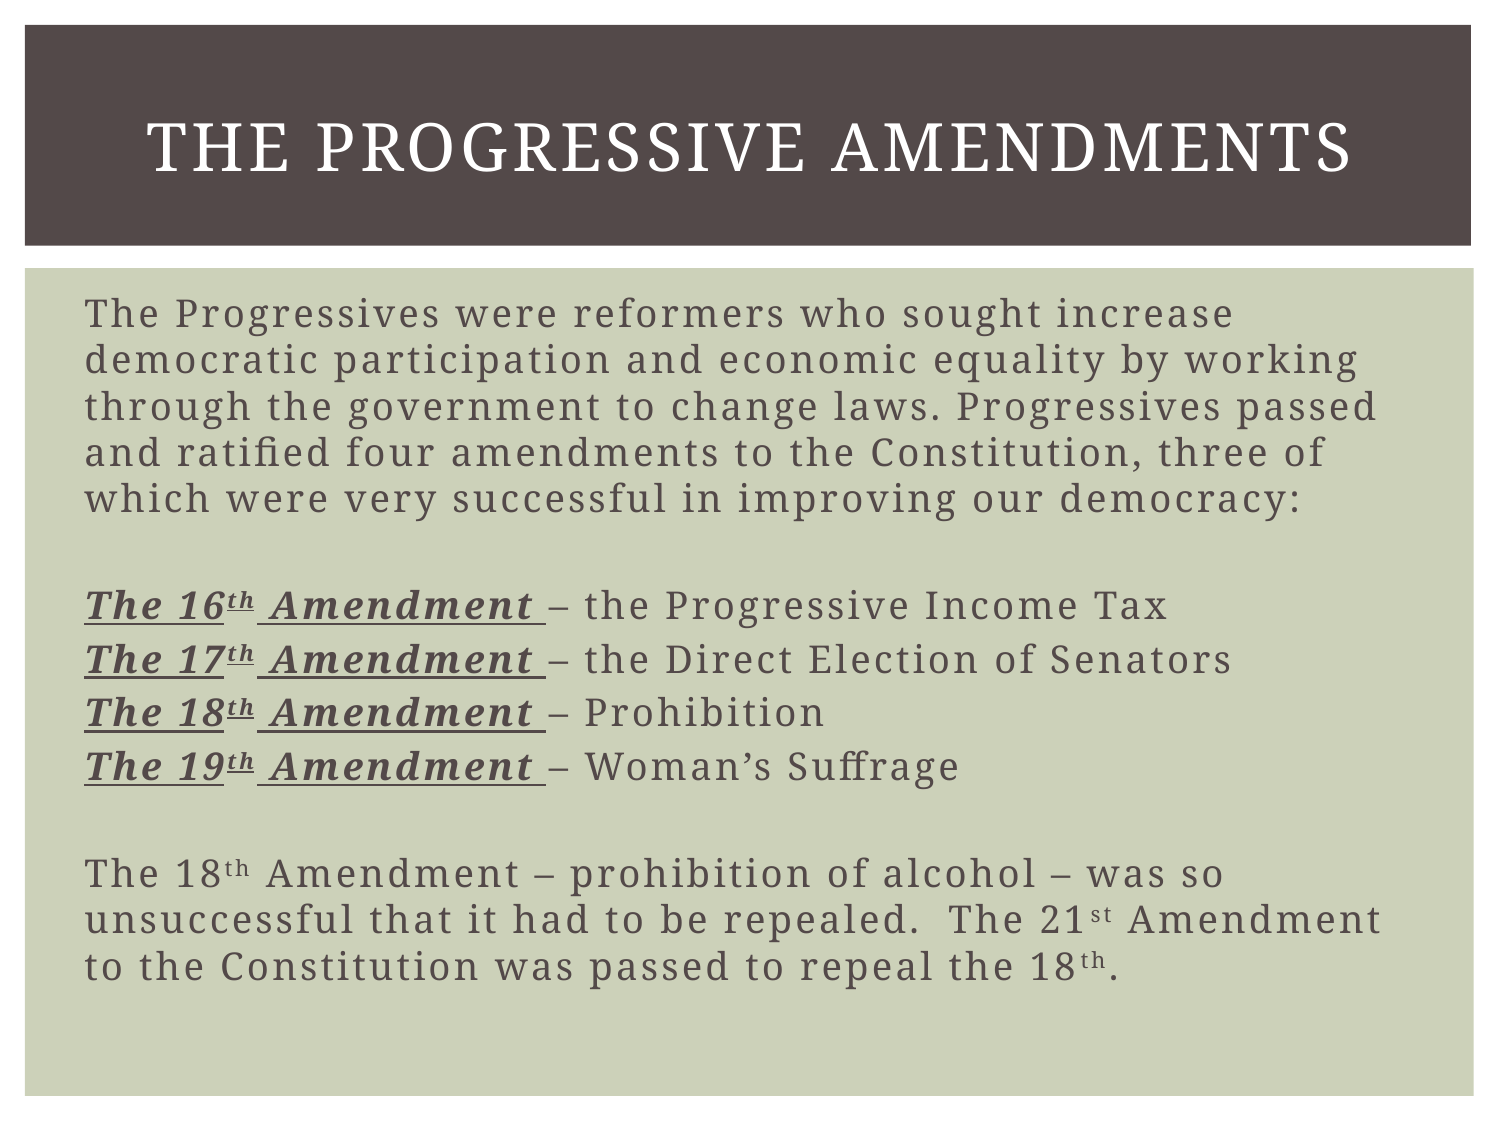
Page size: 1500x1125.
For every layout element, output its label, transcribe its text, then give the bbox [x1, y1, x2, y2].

list The Progressives were reformers who sought increase democratic participation and economic equality by working through the government to change laws. Progressives passed and ratified four amendments to the Constitution, three of which were very successful in improving our democracy: The 16th Amendment – the Progressive Income Tax The 17th Amendment – the Direct Election of Senators The 18th Amendment – Prohibition The 19th Amendment – Woman’s Suffrage The 18th Amendment – prohibition of alcohol – was so unsuccessful that it had to be repealed. The 21st Amendment to the Constitution was passed to repeal the 18th. [62, 281, 1442, 1005]
title The progressive amendments [62, 58, 1438, 232]
